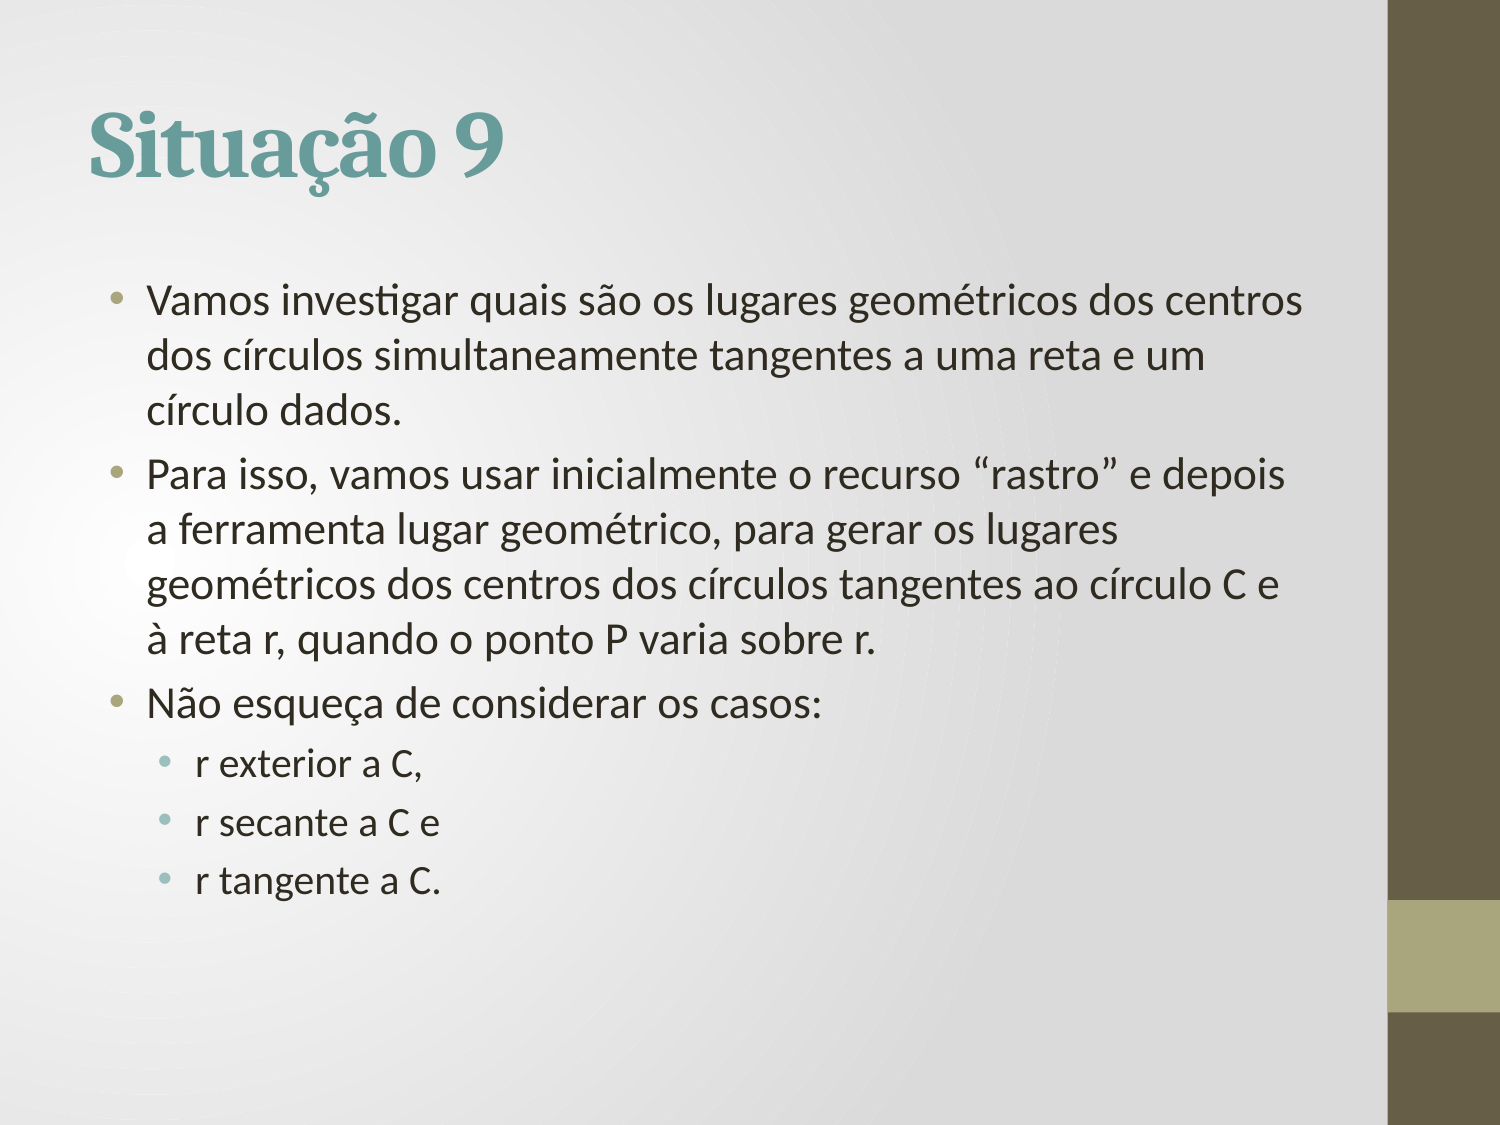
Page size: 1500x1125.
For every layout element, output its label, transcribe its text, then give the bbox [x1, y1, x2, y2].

title Situação 9 [75, 45, 1325, 233]
list Vamos investigar quais são os lugares geométricos dos centros dos círculos simultaneamente tangentes a uma reta e um círculo dados. Para isso, vamos usar inicialmente o recurso “rastro” e depois a ferramenta lugar geométrico, para gerar os lugares geométricos dos centros dos círculos tangentes ao círculo C e à reta r, quando o ponto P varia sobre r. Não esqueça de considerar os casos: r exterior a C, r secante a C e r tangente a C. [75, 262, 1325, 1050]
